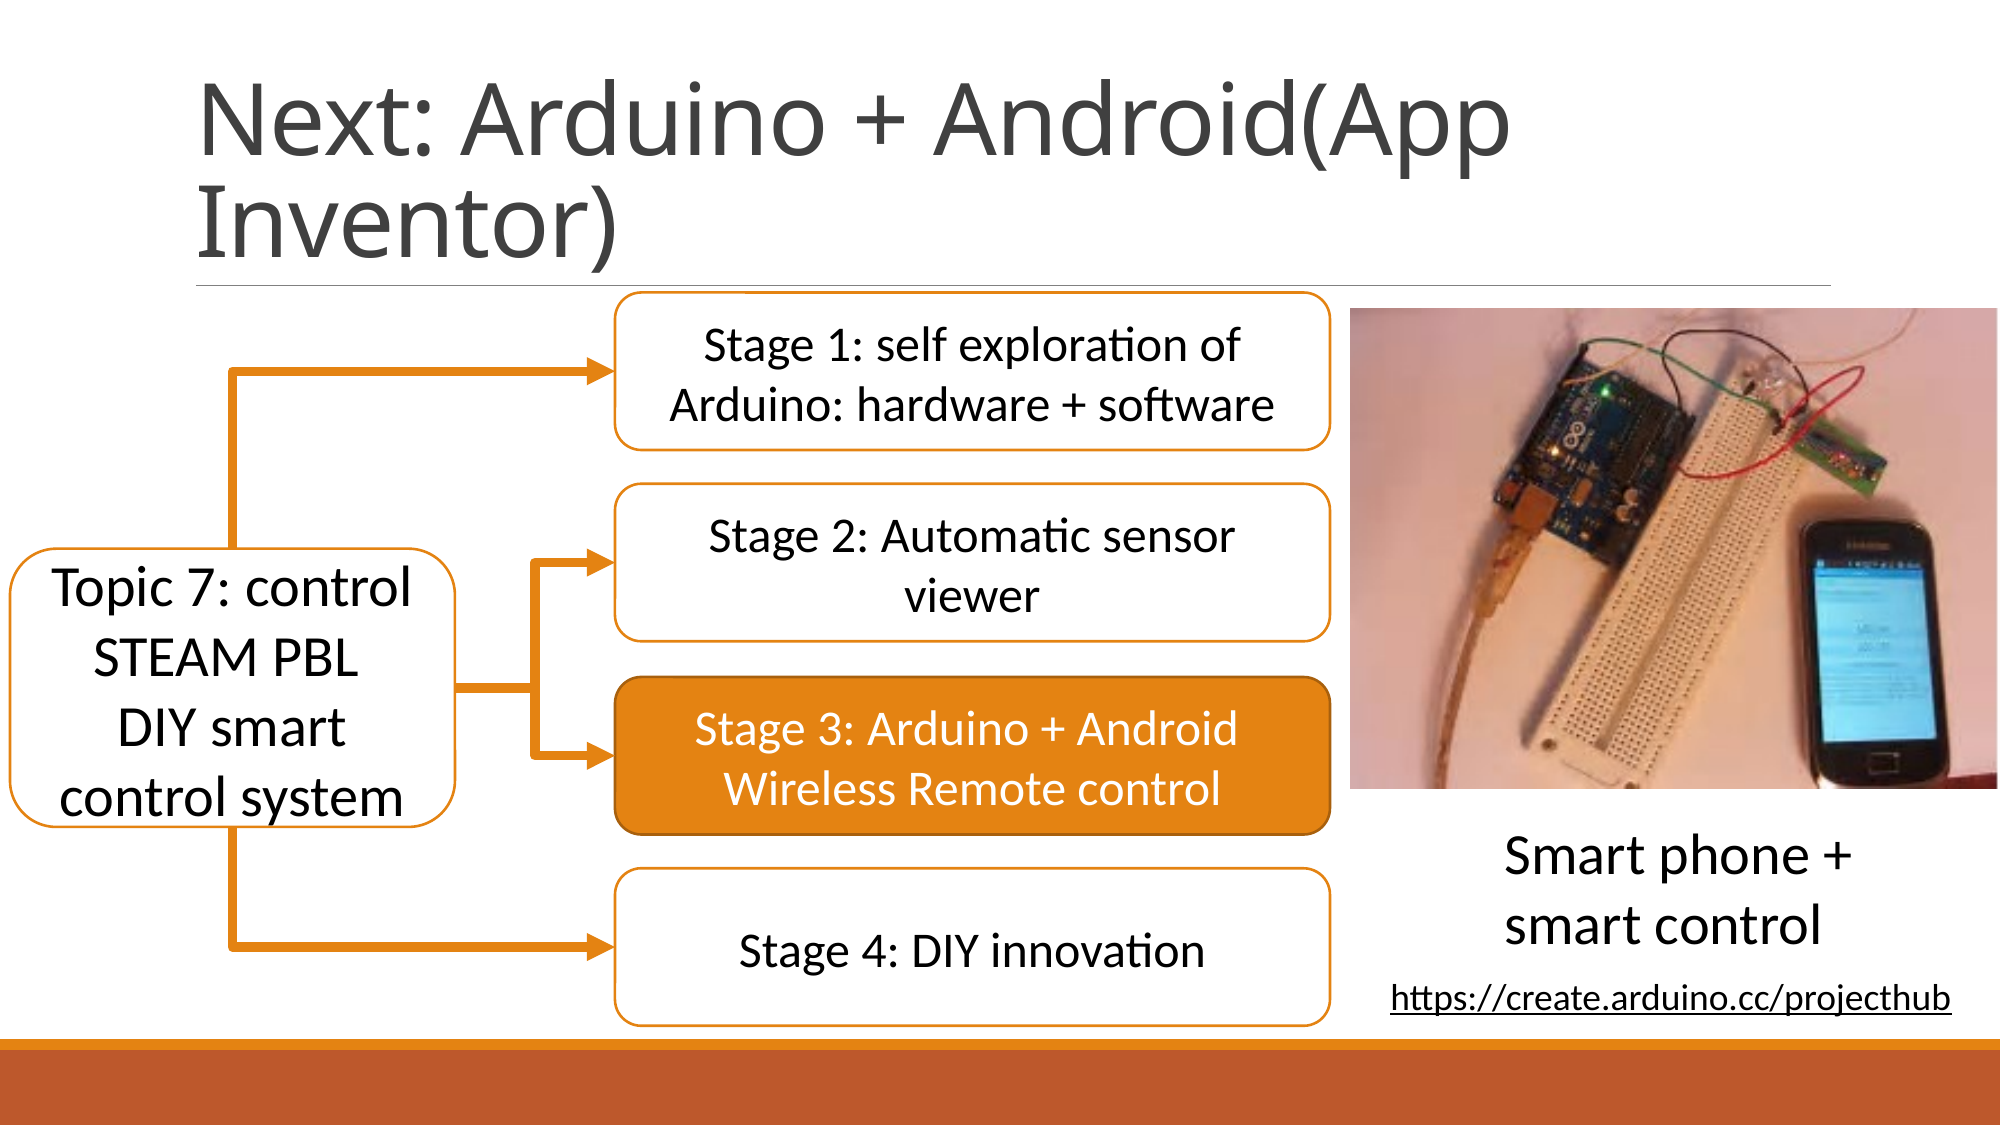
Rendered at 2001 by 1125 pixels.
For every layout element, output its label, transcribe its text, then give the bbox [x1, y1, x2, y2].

text_box Smart phone + smart control [1489, 808, 1872, 964]
text_box Topic 7: control STEAM PBL DIY smart control system [8, 547, 451, 829]
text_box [454, 687, 616, 757]
picture [1350, 307, 2000, 790]
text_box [454, 561, 616, 686]
text_box https://create.arduino.cc/projecthub [1375, 965, 1976, 1025]
text_box Stage 3: Arduino + Android Wireless Remote control [613, 675, 1332, 836]
text_box Stage 4: DIY innovation [613, 866, 1332, 1028]
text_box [363, 695, 485, 1079]
text_box Stage 2: Automatic sensor viewer [613, 482, 1332, 643]
text_box Stage 1: self exploration of Arduino: hardware + software [613, 291, 1332, 452]
title Next: Arduino + Android(App Inventor) [180, 47, 1830, 285]
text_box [334, 268, 513, 652]
